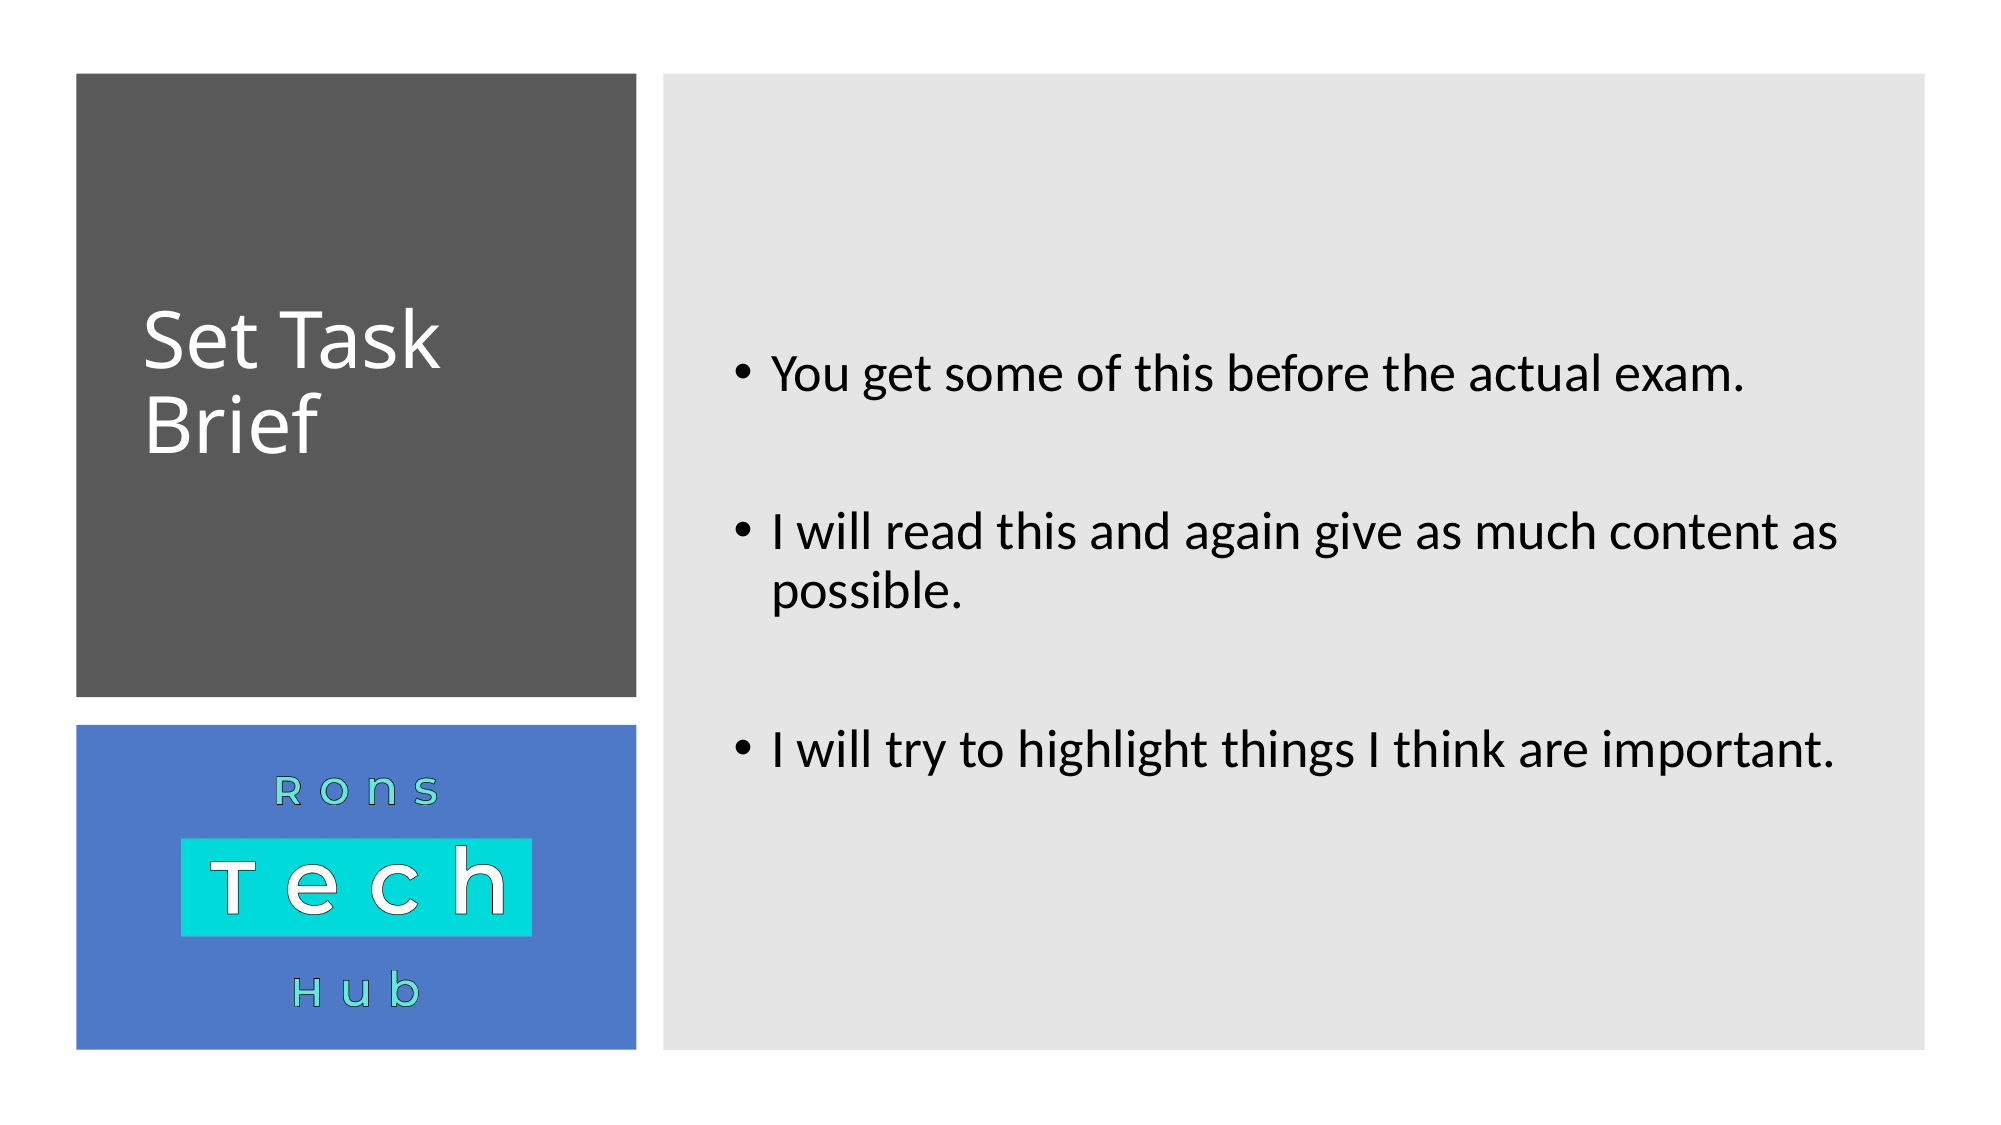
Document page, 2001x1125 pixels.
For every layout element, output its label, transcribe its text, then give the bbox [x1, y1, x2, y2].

text_box [75, 72, 637, 698]
text_box [75, 724, 181, 1051]
text_box [662, 72, 1926, 1051]
list You get some of this before the actual exam. I will read this and again give as much content as possible. I will try to highlight things I think are important. [718, 112, 1873, 1011]
picture [181, 708, 532, 1066]
title Set Task Brief [127, 120, 595, 652]
text_box [532, 724, 637, 1051]
